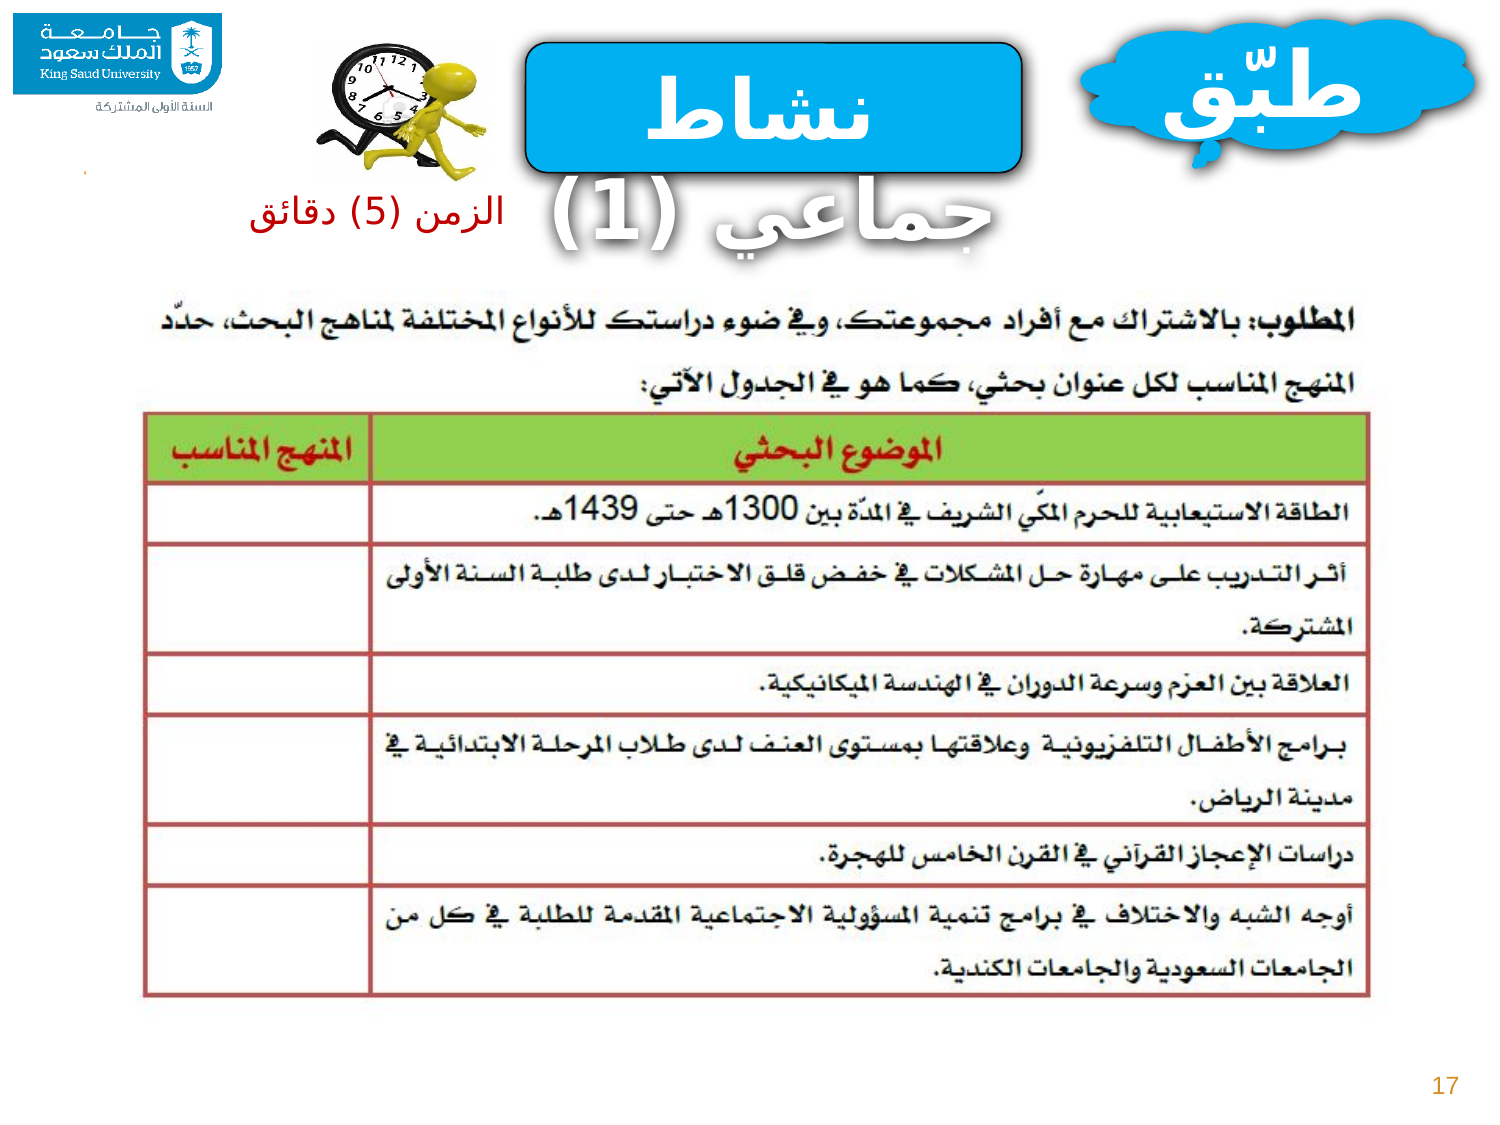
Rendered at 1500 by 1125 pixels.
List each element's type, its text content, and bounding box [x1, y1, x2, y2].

picture [312, 42, 491, 182]
picture [0, 0, 236, 126]
text_box نشاط جماعي (1) [524, 41, 1023, 174]
picture [111, 290, 1402, 1026]
text_box الزمن (5) دقائق [234, 172, 521, 240]
slide_number 17 [1350, 1061, 1475, 1103]
text_box طبّق [1078, 17, 1477, 171]
